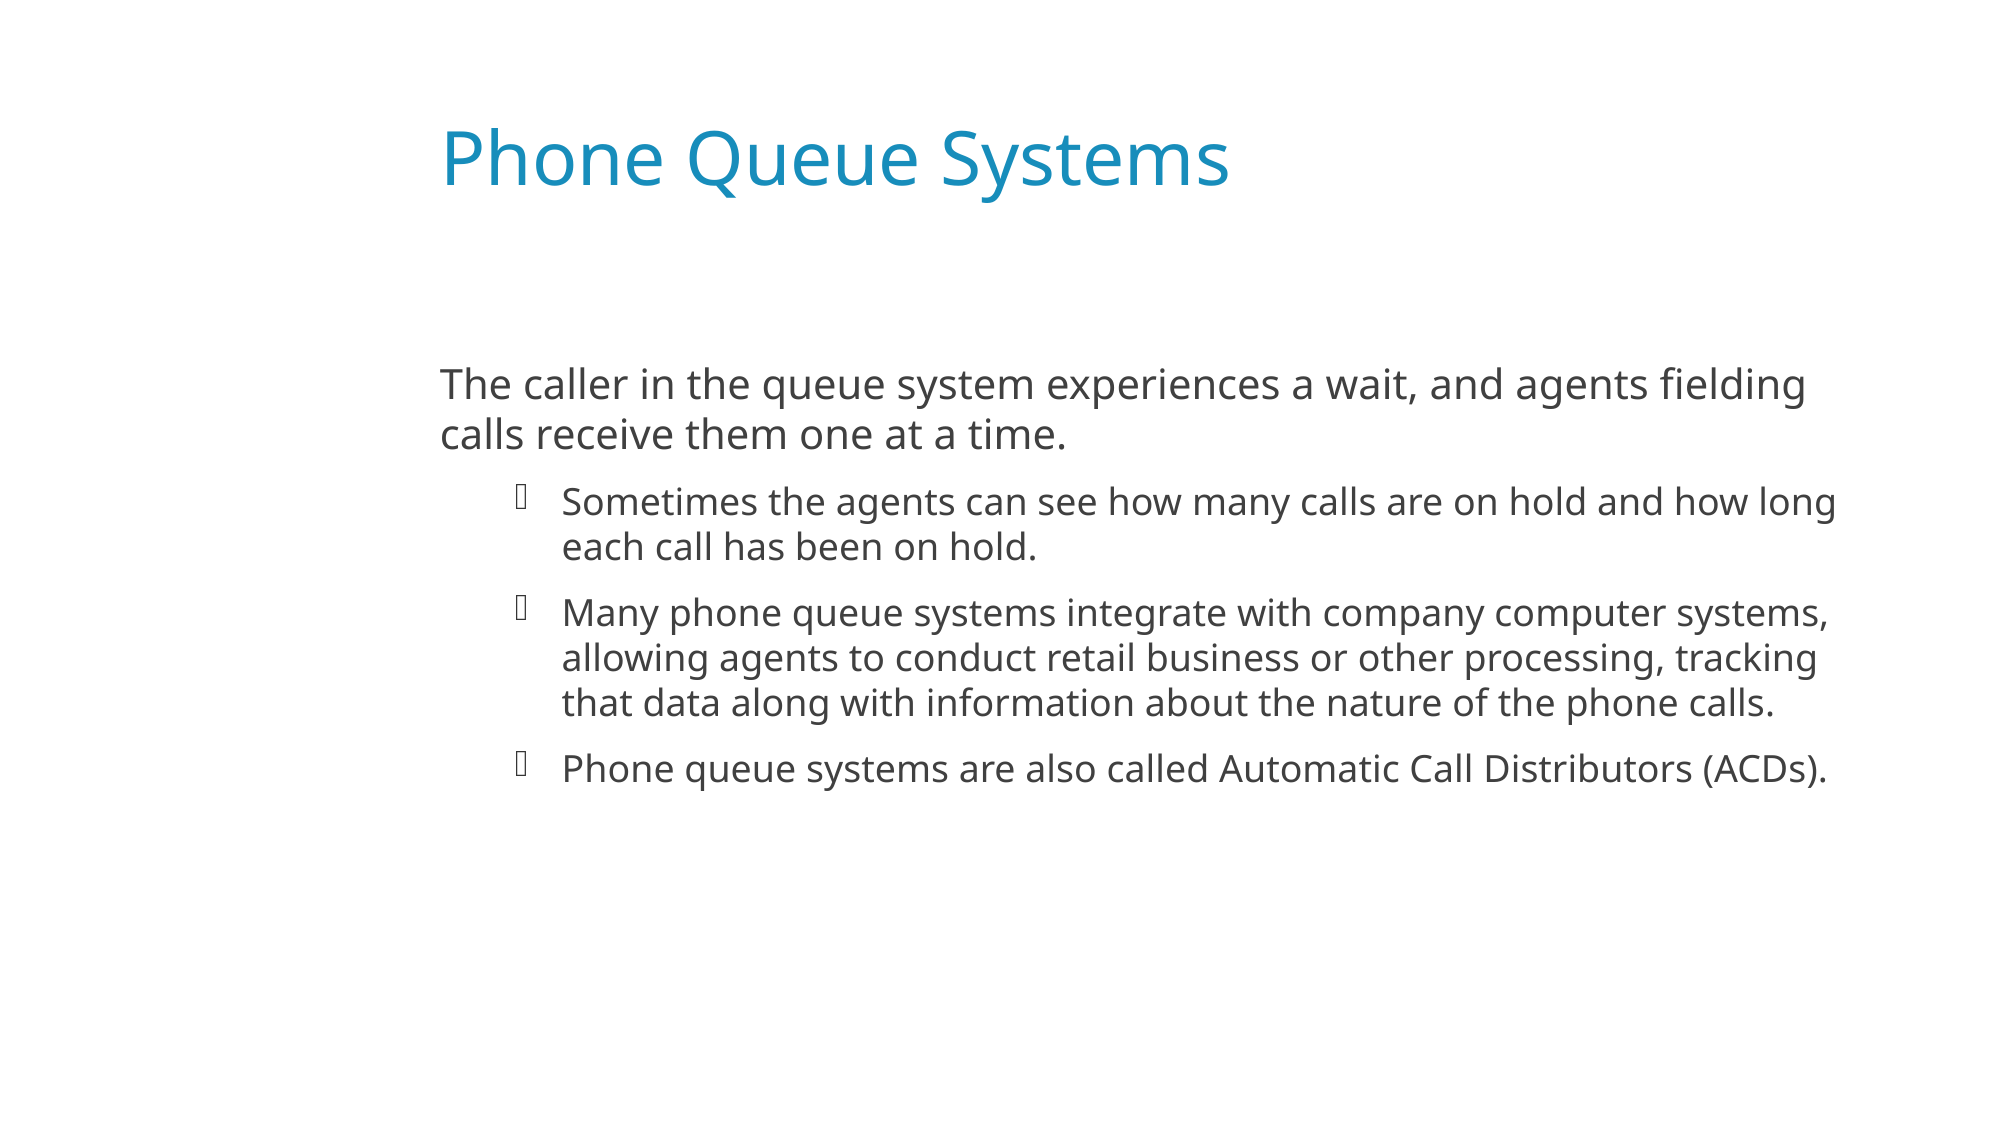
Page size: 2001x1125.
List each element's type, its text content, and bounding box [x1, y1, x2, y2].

list The caller in the queue system experiences a wait, and agents fielding calls receive them one at a time. Sometimes the agents can see how many calls are on hold and how long each call has been on hold. Many phone queue systems integrate with company computer systems, allowing agents to conduct retail business or other processing, tracking that data along with information about the nature of the phone calls. Phone queue systems are also called Automatic Call Distributors (ACDs). [424, 350, 1888, 1074]
title Phone Queue Systems [425, 102, 1888, 313]
